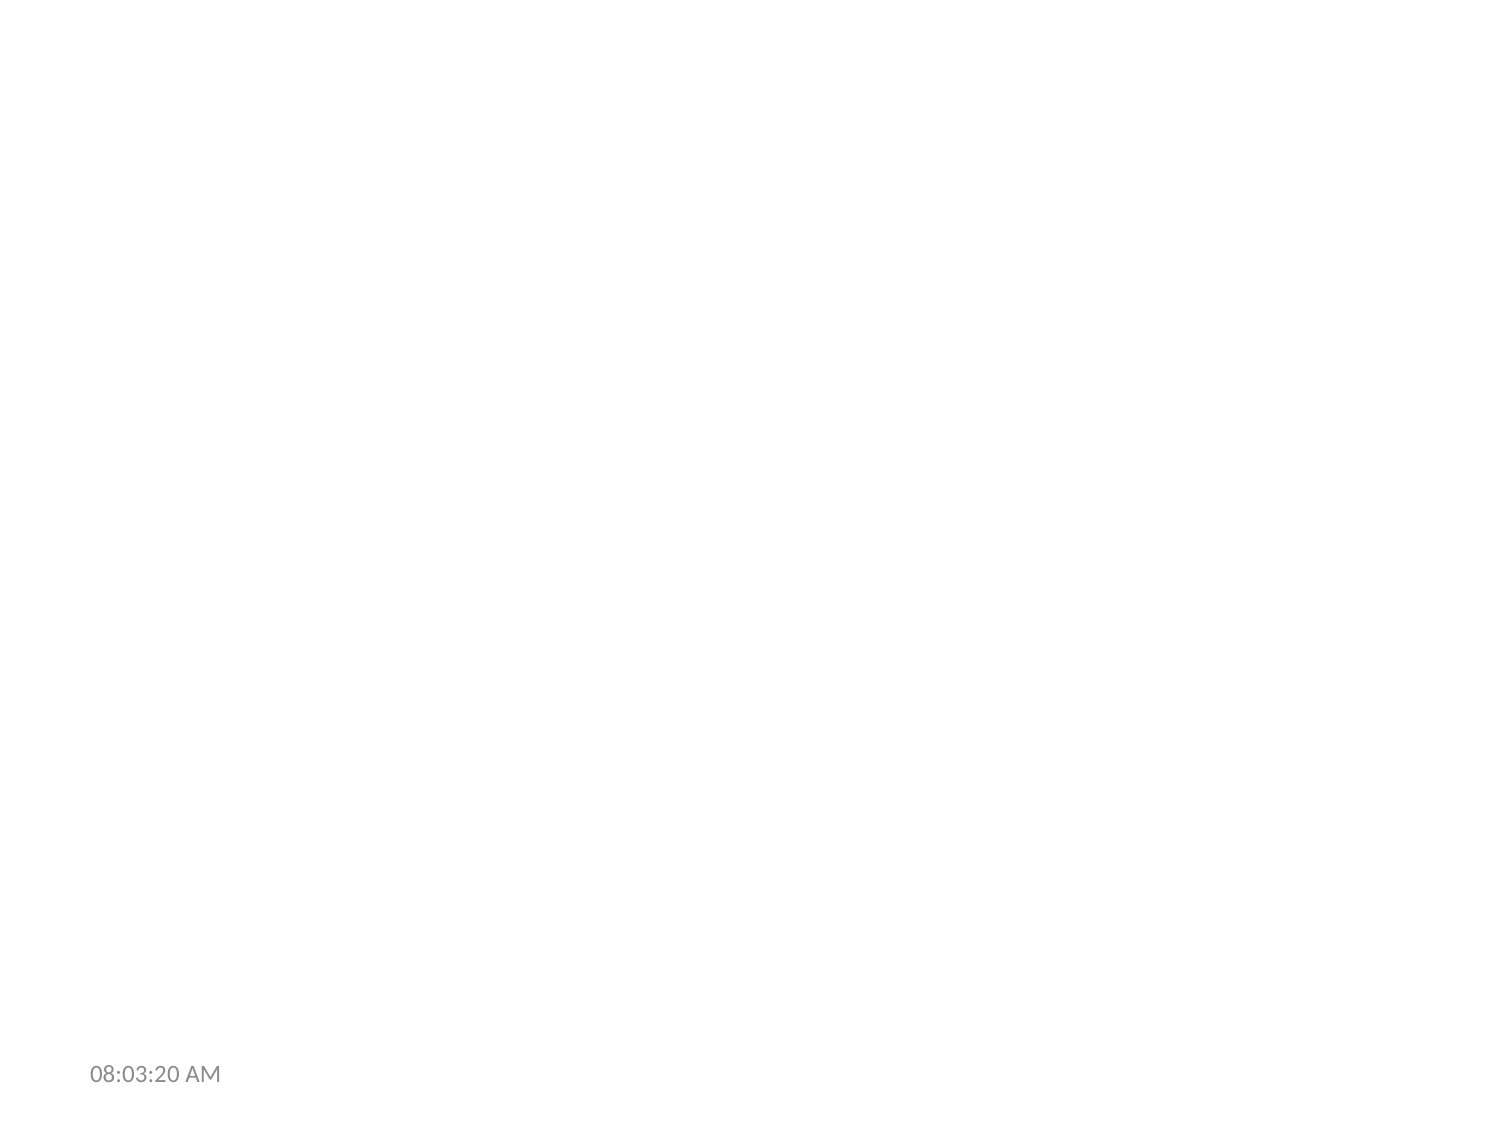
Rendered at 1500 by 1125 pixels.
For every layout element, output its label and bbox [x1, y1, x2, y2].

slide_number [75, 1042, 425, 1103]
